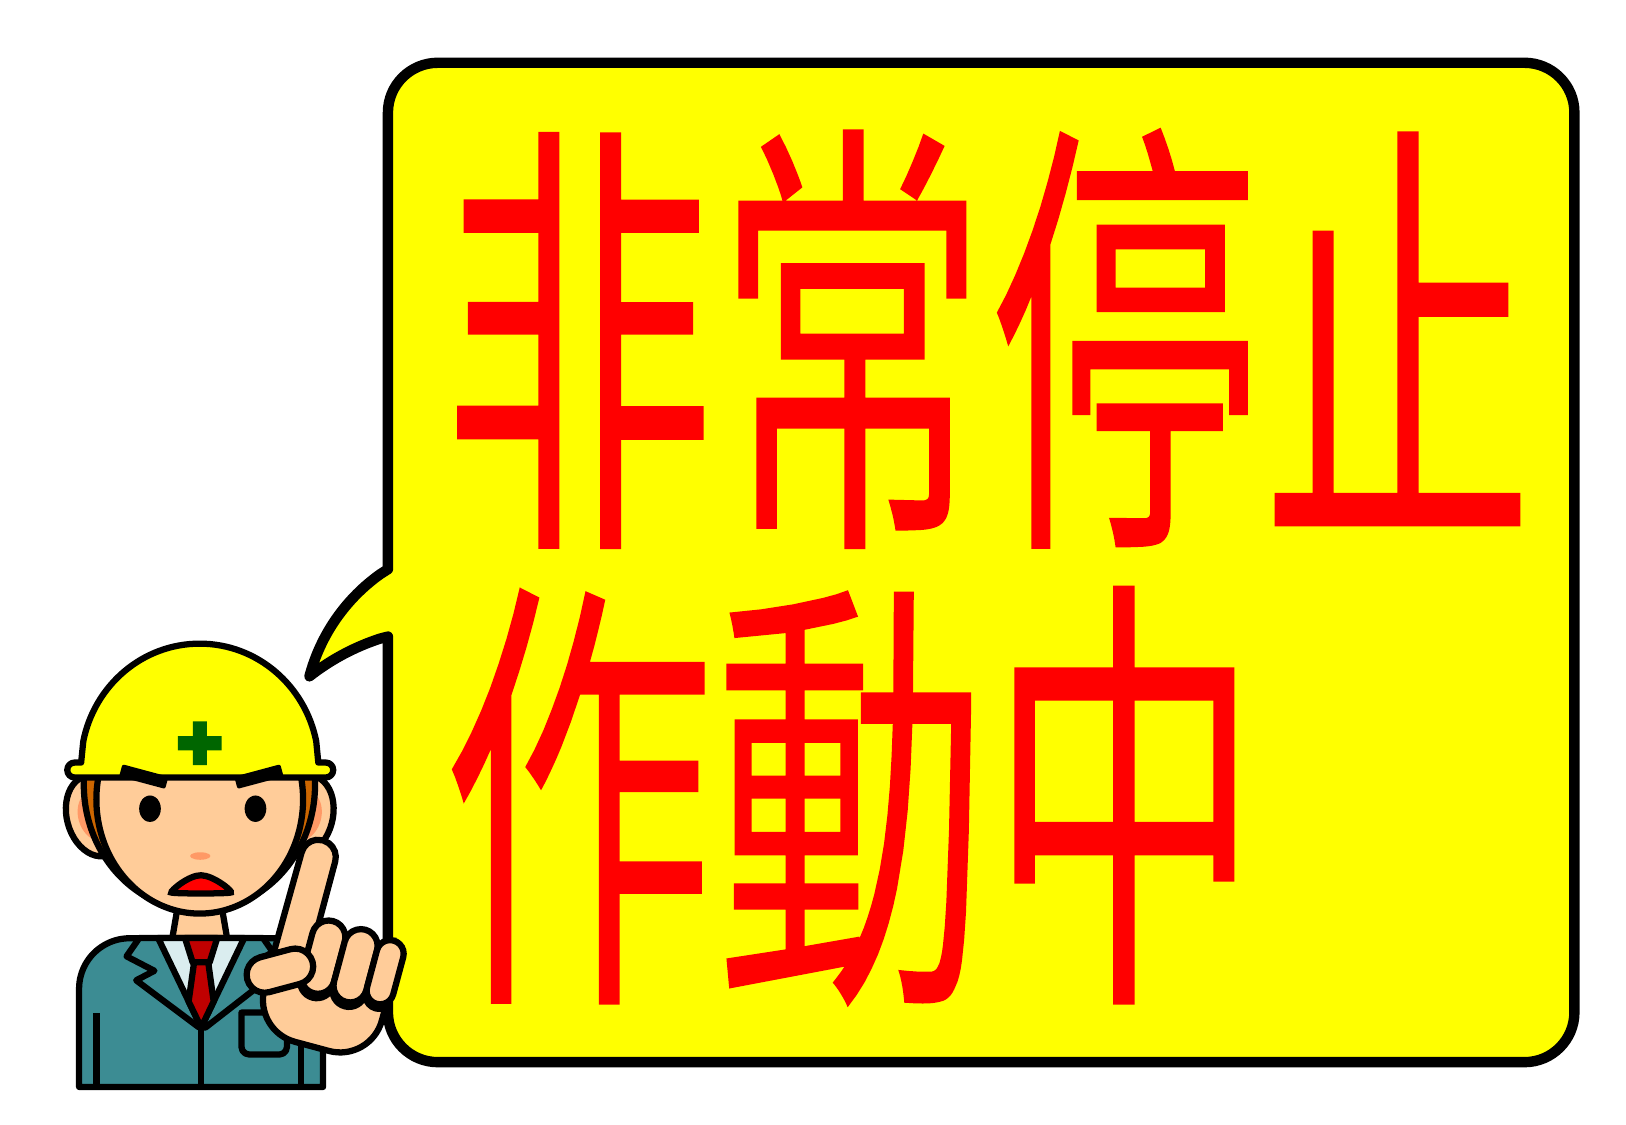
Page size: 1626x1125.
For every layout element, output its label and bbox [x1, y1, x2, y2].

text_box [66, 643, 404, 1088]
text_box [320, 60, 1577, 1065]
